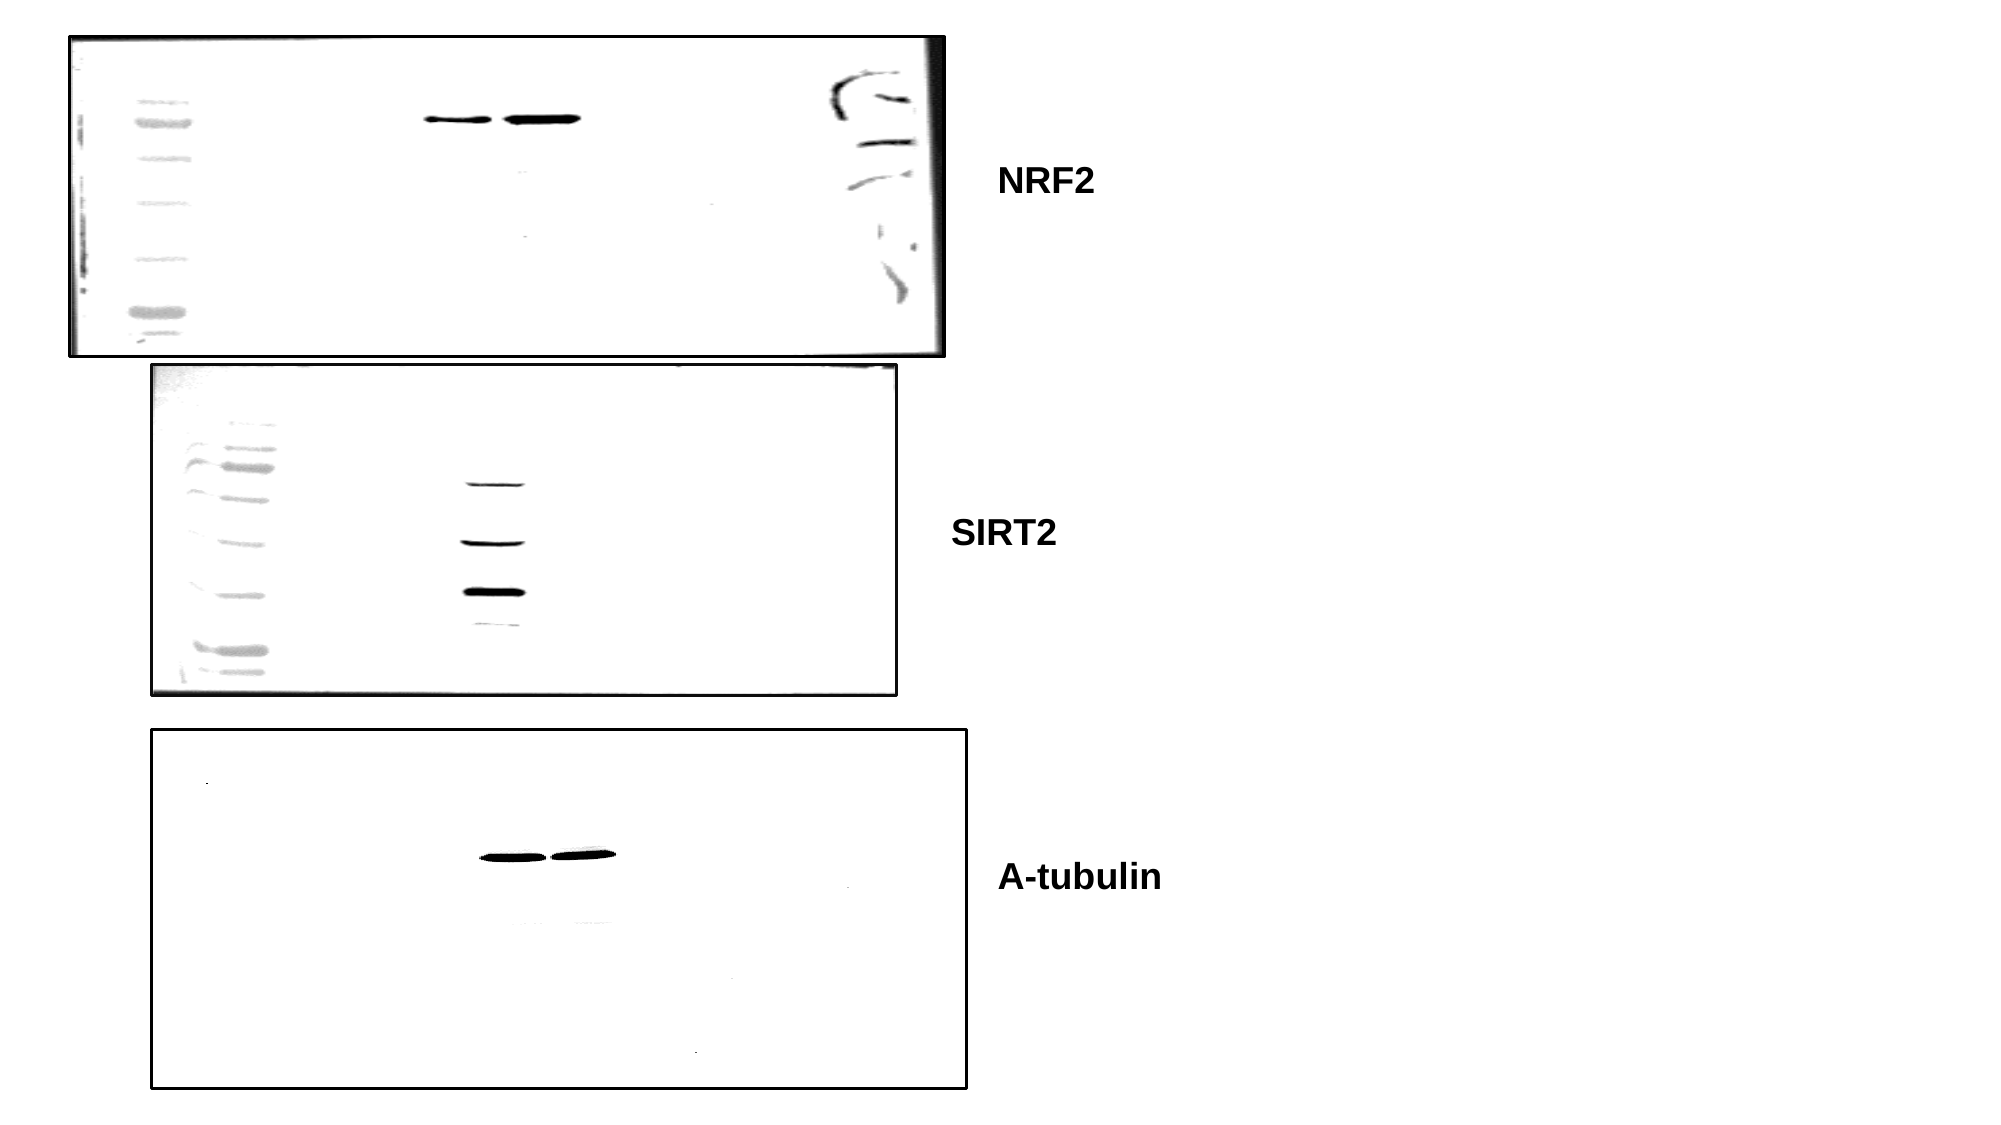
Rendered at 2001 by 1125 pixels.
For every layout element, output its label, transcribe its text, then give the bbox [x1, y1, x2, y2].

text_box SIRT2 [936, 500, 1073, 560]
picture [153, 366, 895, 695]
picture [71, 38, 943, 356]
text_box NRF2 [982, 148, 1111, 209]
picture [153, 731, 965, 1087]
text_box Α-tubulin [982, 844, 1178, 905]
